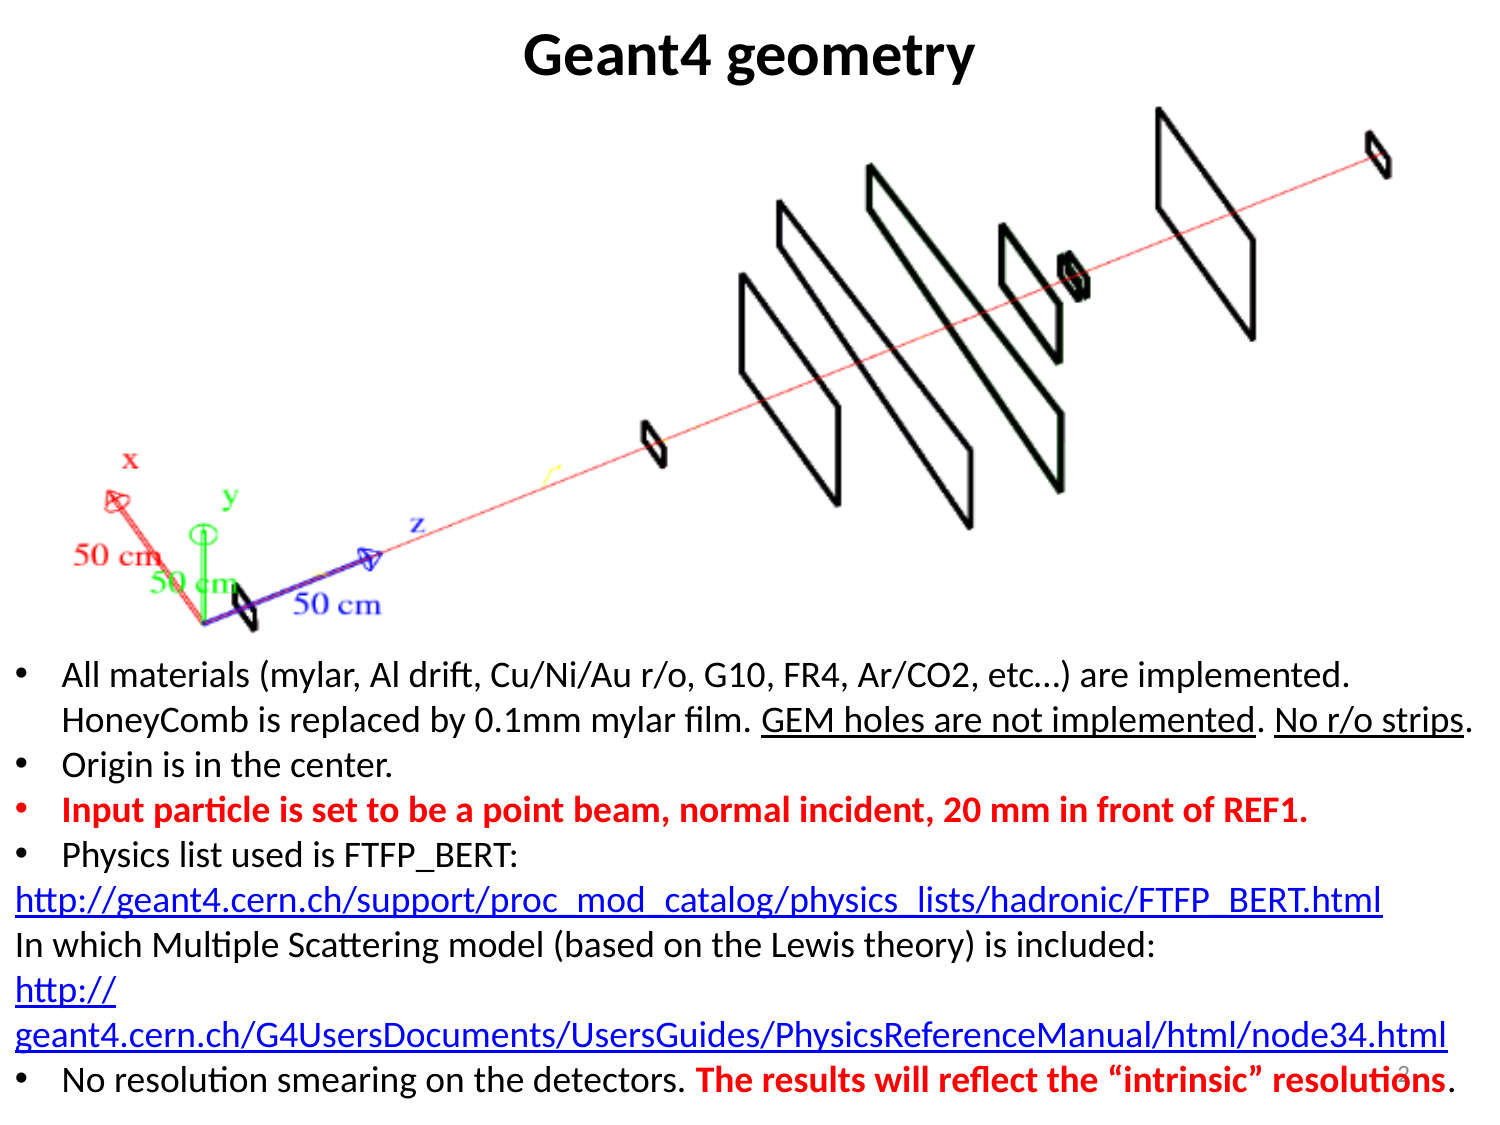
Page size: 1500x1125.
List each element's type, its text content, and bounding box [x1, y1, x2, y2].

title Geant4 geometry [75, 0, 1425, 100]
picture [72, 99, 1410, 638]
text_box All materials (mylar, Al drift, Cu/Ni/Au r/o, G10, FR4, Ar/CO2, etc…) are implemented. HoneyComb is replaced by 0.1mm mylar film. GEM holes are not implemented. No r/o strips. Origin is in the center. Input particle is set to be a point beam, normal incident, 20 mm in front of REF1. Physics list used is FTFP_BERT: http://geant4.cern.ch/support/proc_mod_catalog/physics_lists/hadronic/FTFP_BERT.html In which Multiple Scattering model (based on the Lewis theory) is included: http://geant4.cern.ch/G4UsersDocuments/UsersGuides/PhysicsReferenceManual/html/node34.html No resolution smearing on the detectors. The results will reflect the “intrinsic” resolutions. [0, 642, 1500, 1108]
slide_number 2 [1074, 1042, 1425, 1103]
